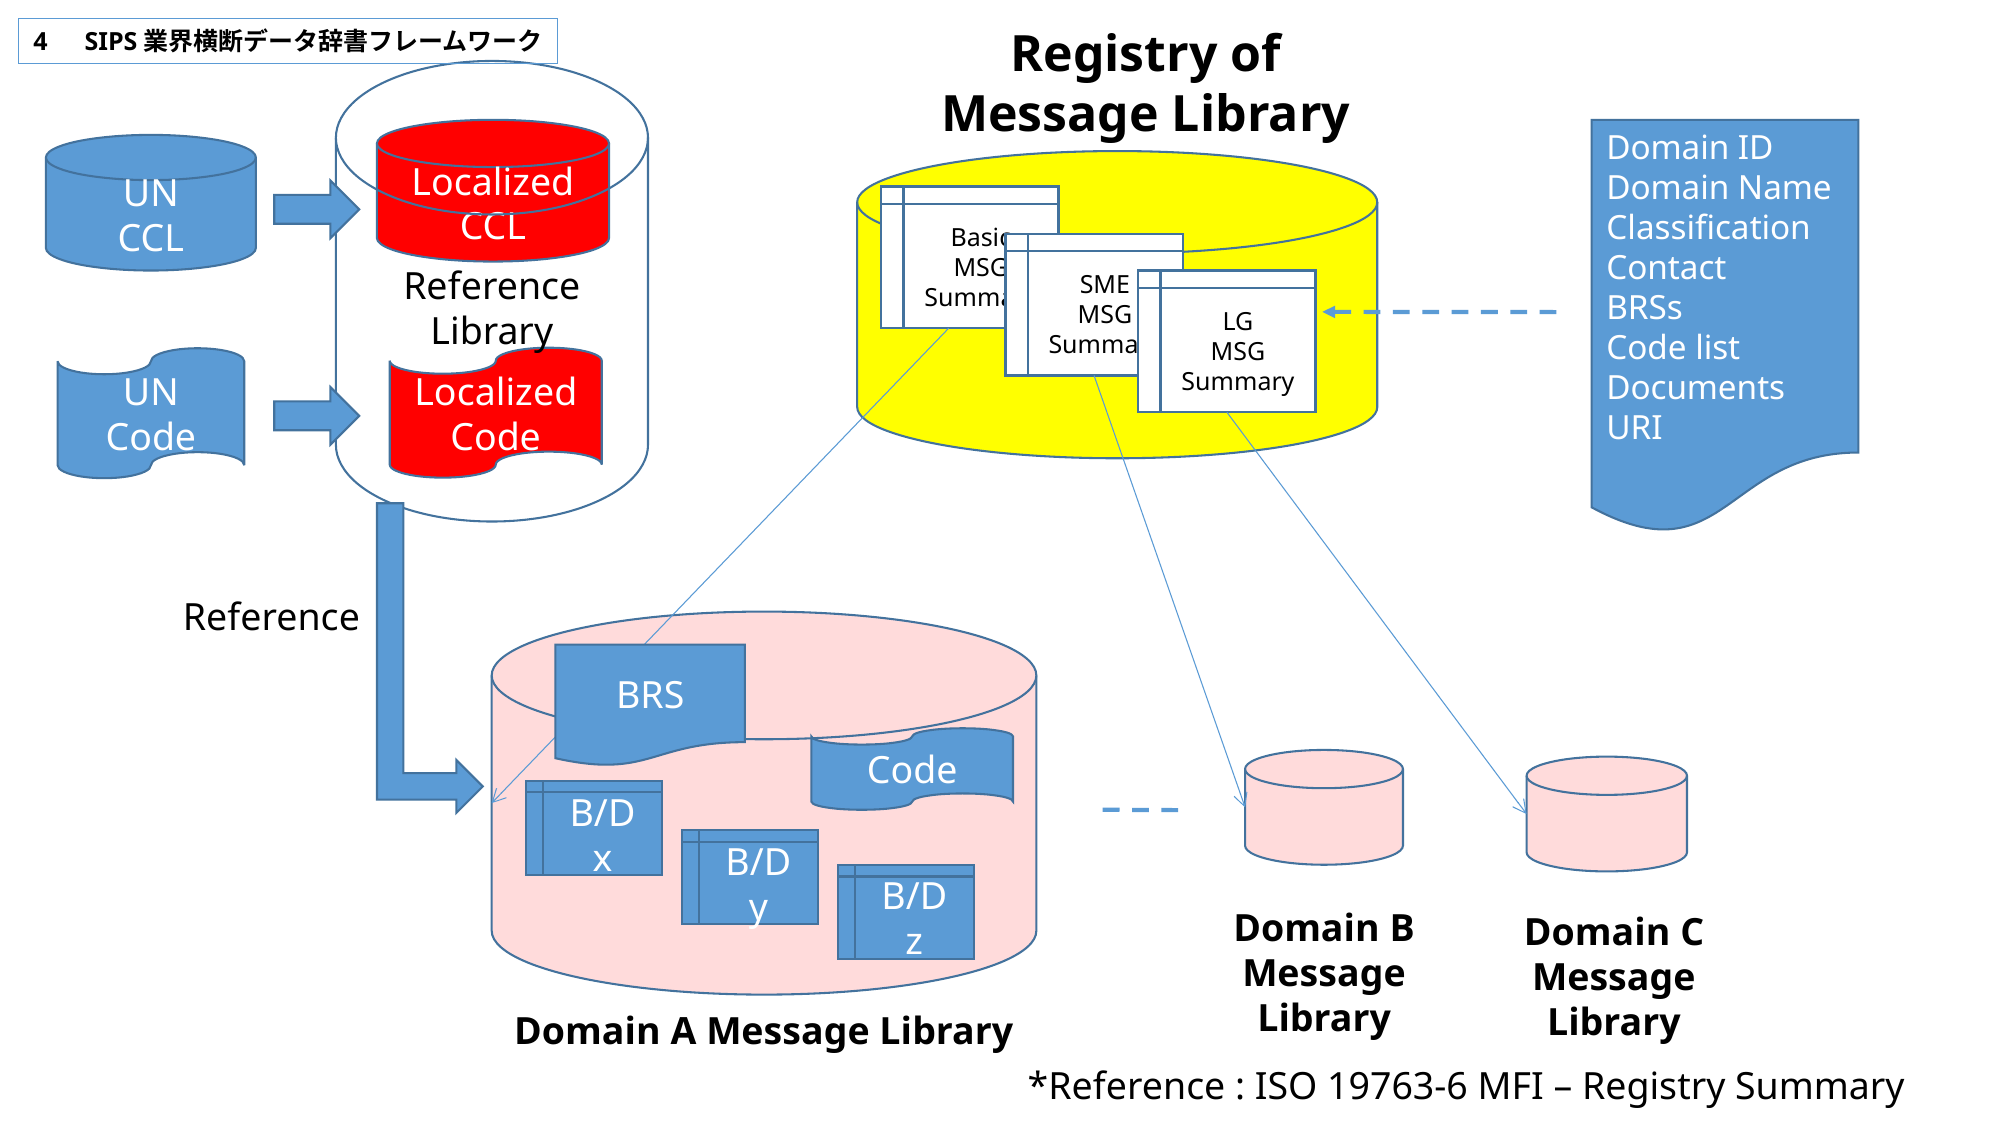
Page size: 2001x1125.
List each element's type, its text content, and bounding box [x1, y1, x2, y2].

text_box UN Code [56, 347, 246, 480]
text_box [763, 328, 949, 612]
text_box [1525, 755, 1689, 873]
text_box [490, 610, 1038, 996]
text_box Domain ID Domain Name Classification Contact BRSs Code list Documents URI [1590, 118, 1860, 531]
text_box Reference [168, 585, 405, 646]
text_box B/D z [837, 864, 975, 960]
text_box Registry of Message Library [910, 14, 1382, 149]
text_box BRS [554, 643, 746, 766]
text_box [375, 646, 485, 816]
text_box UN CCL [44, 133, 257, 272]
text_box Domain A Message Library [491, 999, 1037, 1060]
text_box SME MSG Summary [1004, 233, 1184, 377]
text_box [856, 150, 1379, 412]
text_box Domain B Message Library [1185, 896, 1463, 1047]
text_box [1094, 375, 1324, 750]
text_box [949, 329, 1094, 460]
text_box *Reference : ISO 19763-6 MFI – Registry Summary [1013, 1054, 2000, 1115]
text_box B/D y [681, 829, 819, 925]
text_box [273, 178, 361, 241]
text_box Basic MSG Summary [880, 185, 1060, 329]
text_box [375, 502, 405, 585]
text_box [273, 384, 361, 448]
text_box [1244, 757, 1405, 866]
text_box LG MSG Summary [1137, 269, 1317, 375]
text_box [1226, 412, 1607, 757]
text_box 4 SIPS業界横断データ辞書フレームワーク [18, 18, 558, 64]
text_box Domain C Message Library [1475, 900, 1753, 1051]
text_box Reference Library [334, 64, 650, 523]
text_box Code [810, 727, 1015, 811]
text_box B/D x [525, 780, 663, 876]
